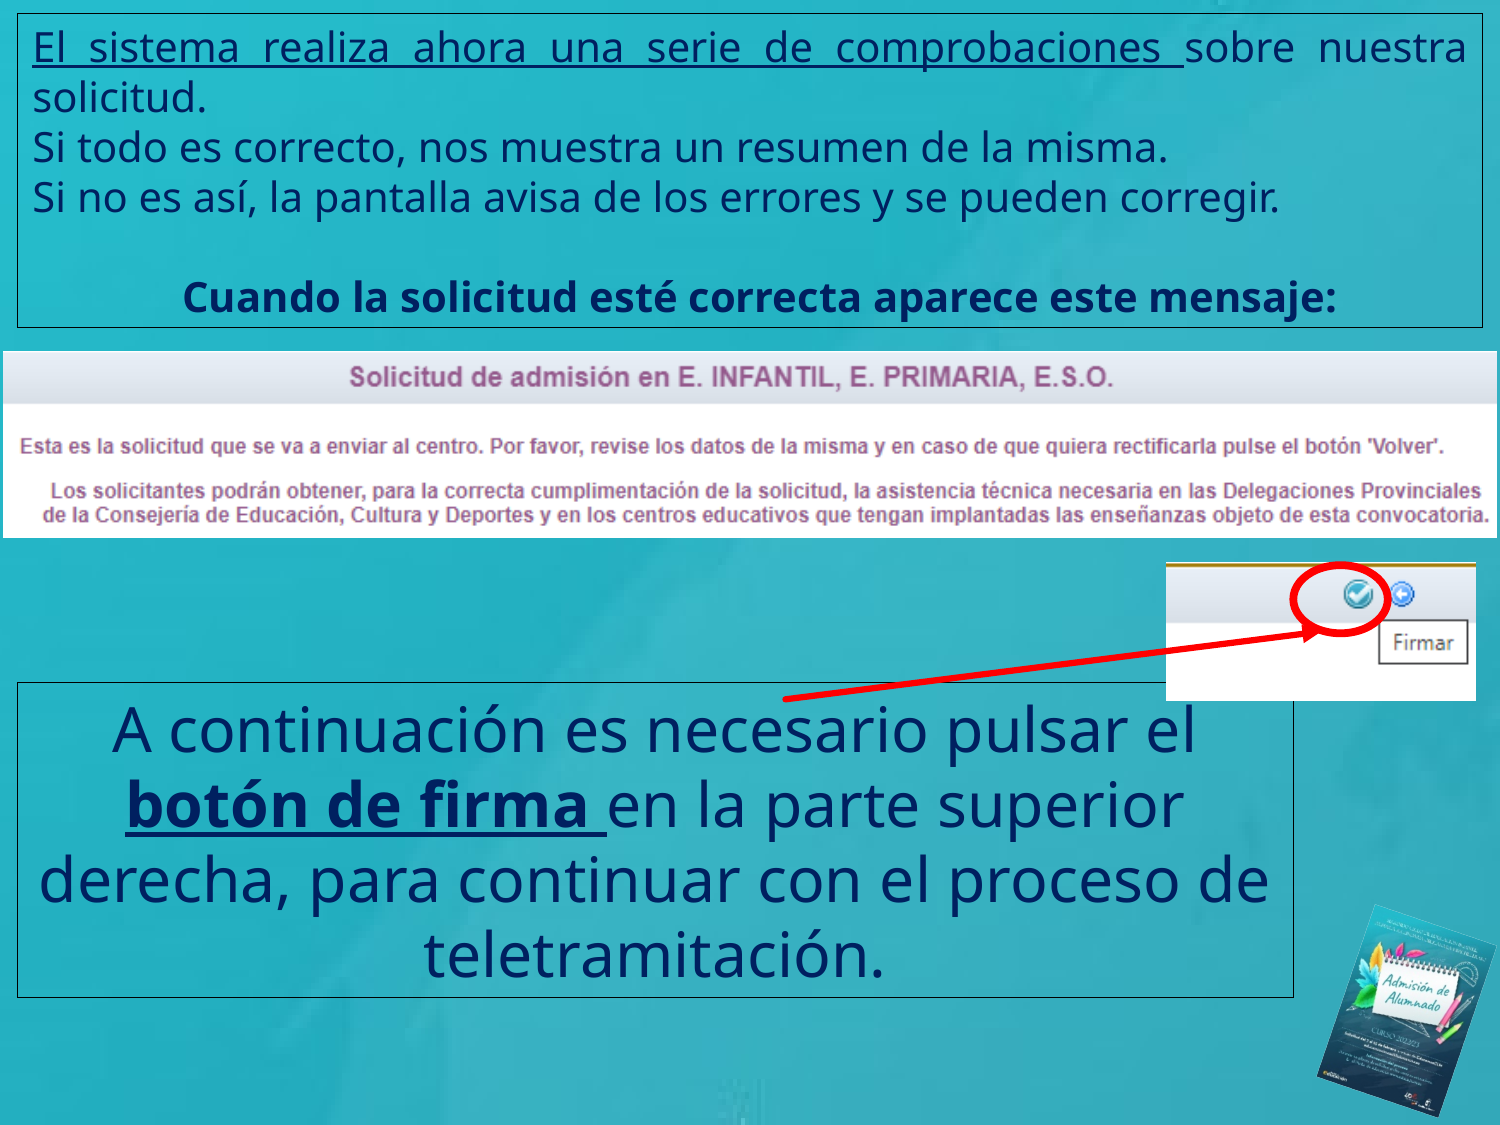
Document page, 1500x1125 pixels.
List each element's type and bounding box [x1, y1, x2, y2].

text_box [785, 631, 1322, 700]
picture [0, 0, 1500, 1125]
